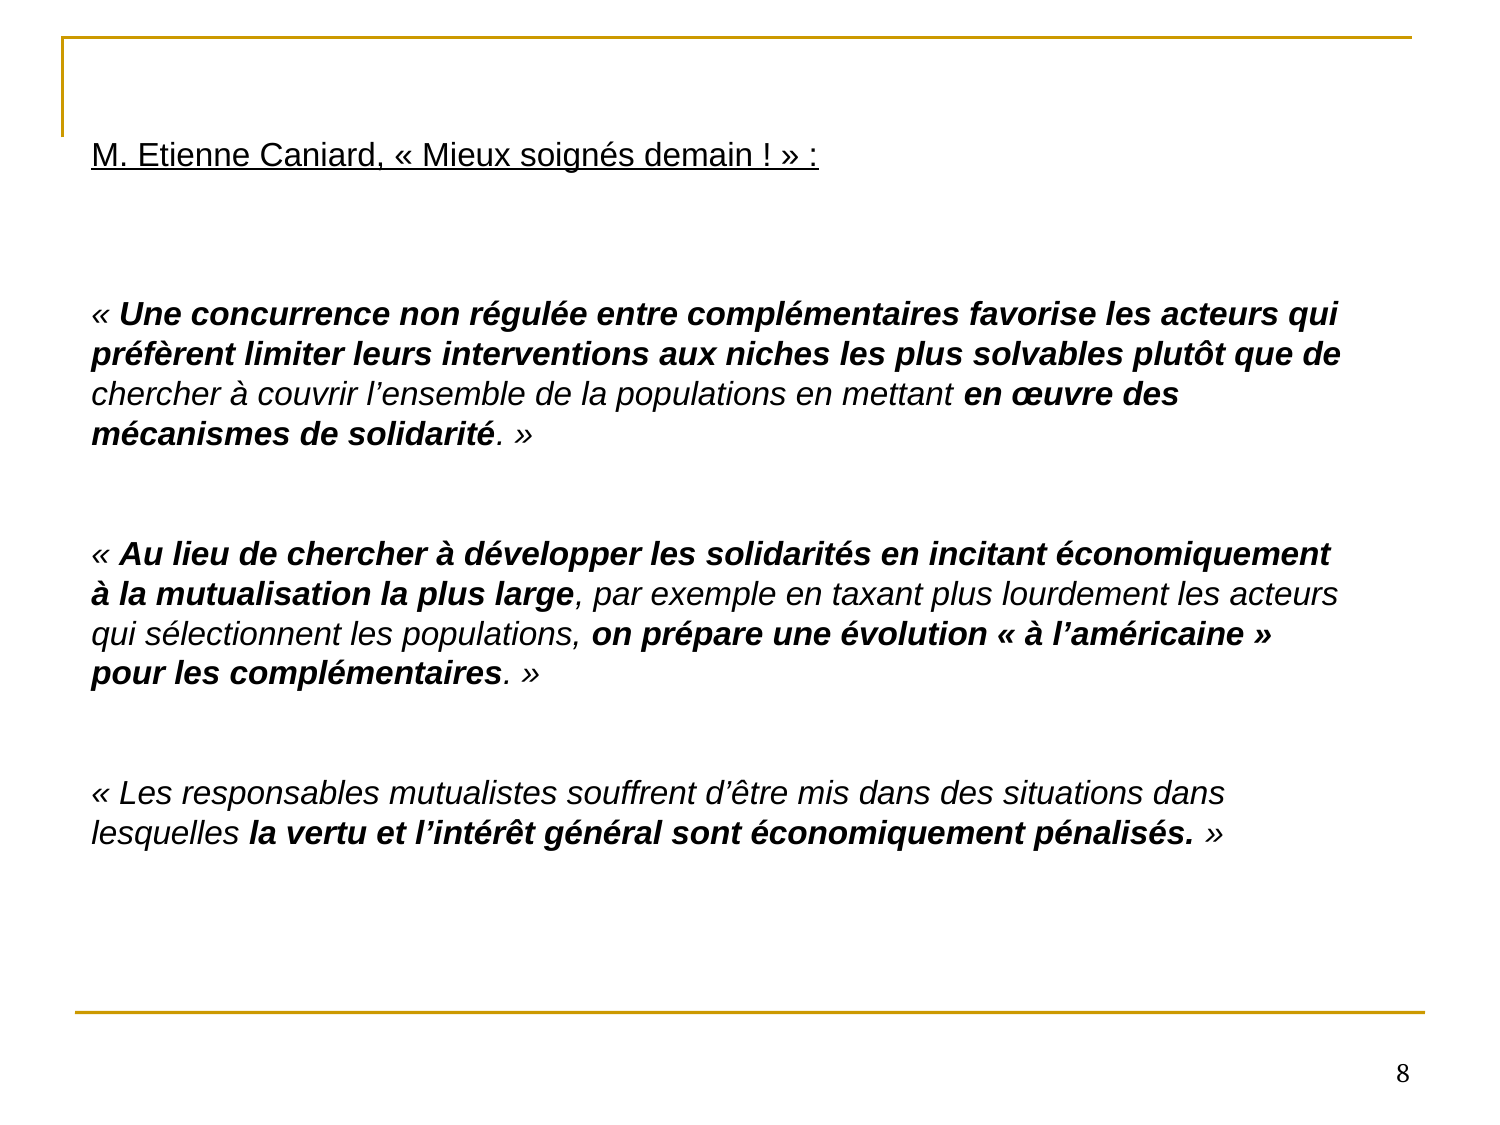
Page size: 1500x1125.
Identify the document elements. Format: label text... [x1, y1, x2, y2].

list [76, 66, 1428, 1012]
text_box 8 [1074, 1024, 1425, 1100]
text_box M. Etienne Caniard, « Mieux soignés demain ! » : « Une concurrence non régulée entre complémentaires favorise les acteurs qui préfèrent limiter leurs interventions aux niches les plus solvables plutôt que de chercher à couvrir l’ensemble de la populations en mettant en œuvre des mécanismes de solidarité. » « Au lieu de chercher à développer les solidarités en incitant économiquement à la mutualisation la plus large, par exemple en taxant plus lourdement les acteurs qui sélectionnent les populations, on prépare une évolution « à l’américaine » pour les complémentaires. » « Les responsables mutualistes souffrent d’être mis dans des situations dans lesquelles la vertu et l’intérêt général sont économiquement pénalisés. » [76, 125, 1365, 899]
